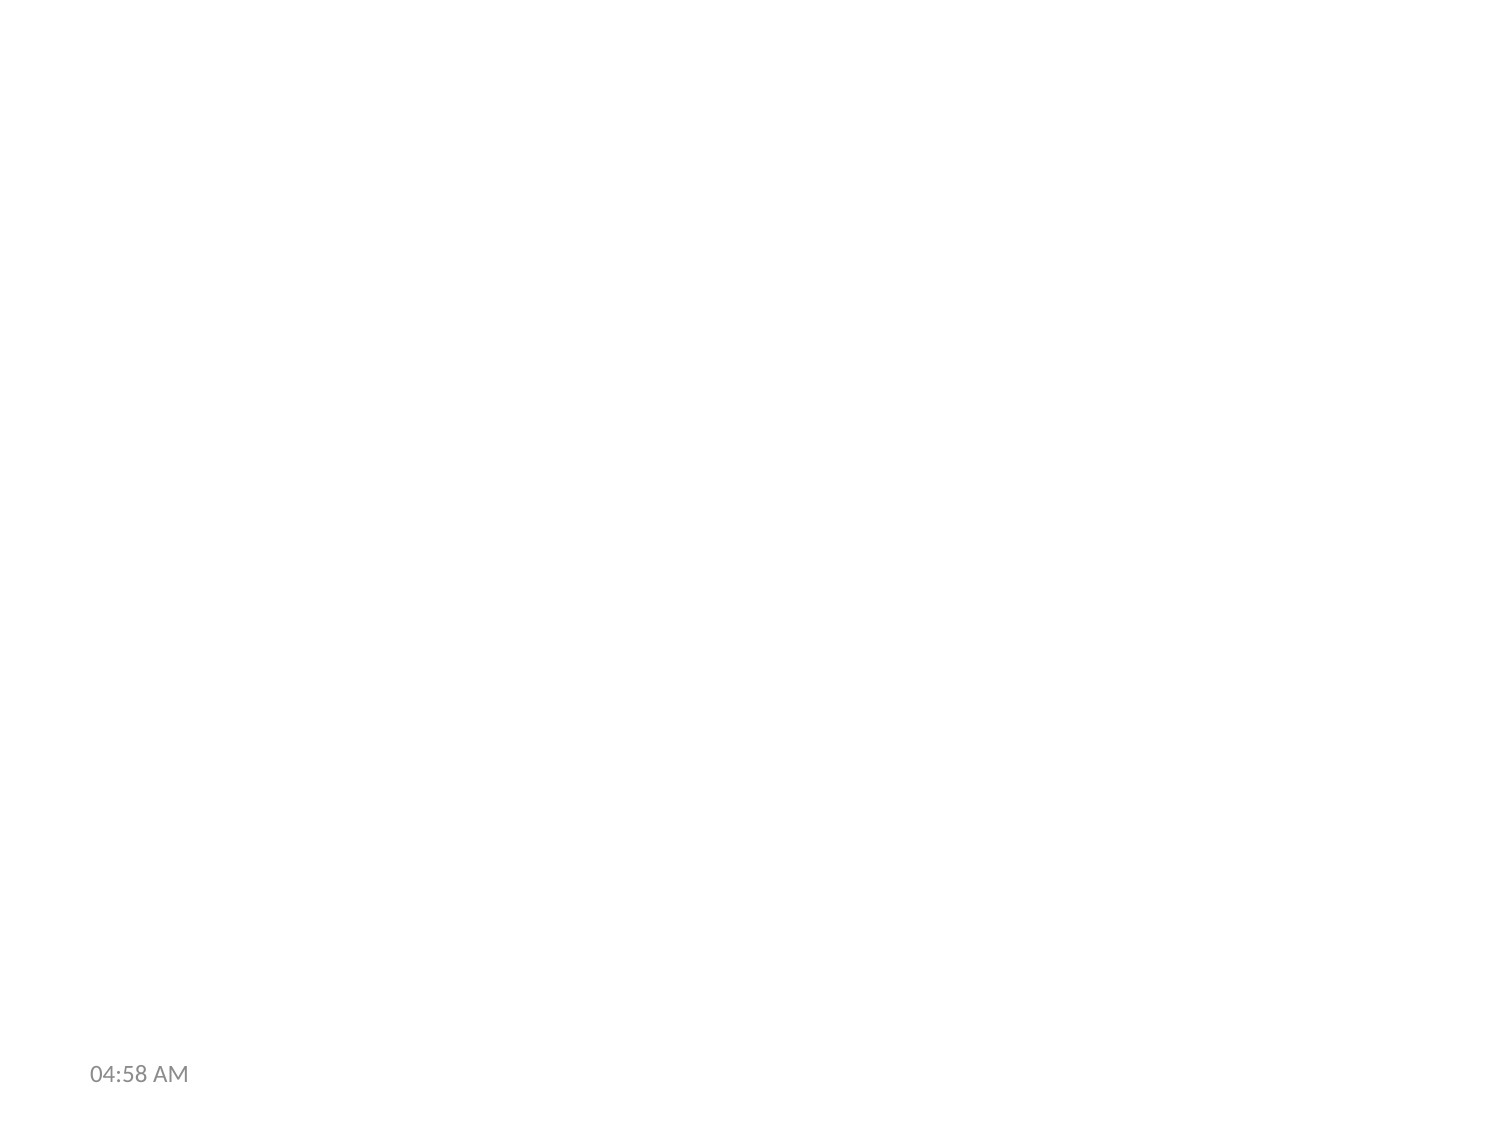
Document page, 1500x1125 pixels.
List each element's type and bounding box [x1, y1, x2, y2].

slide_number [75, 1042, 425, 1103]
